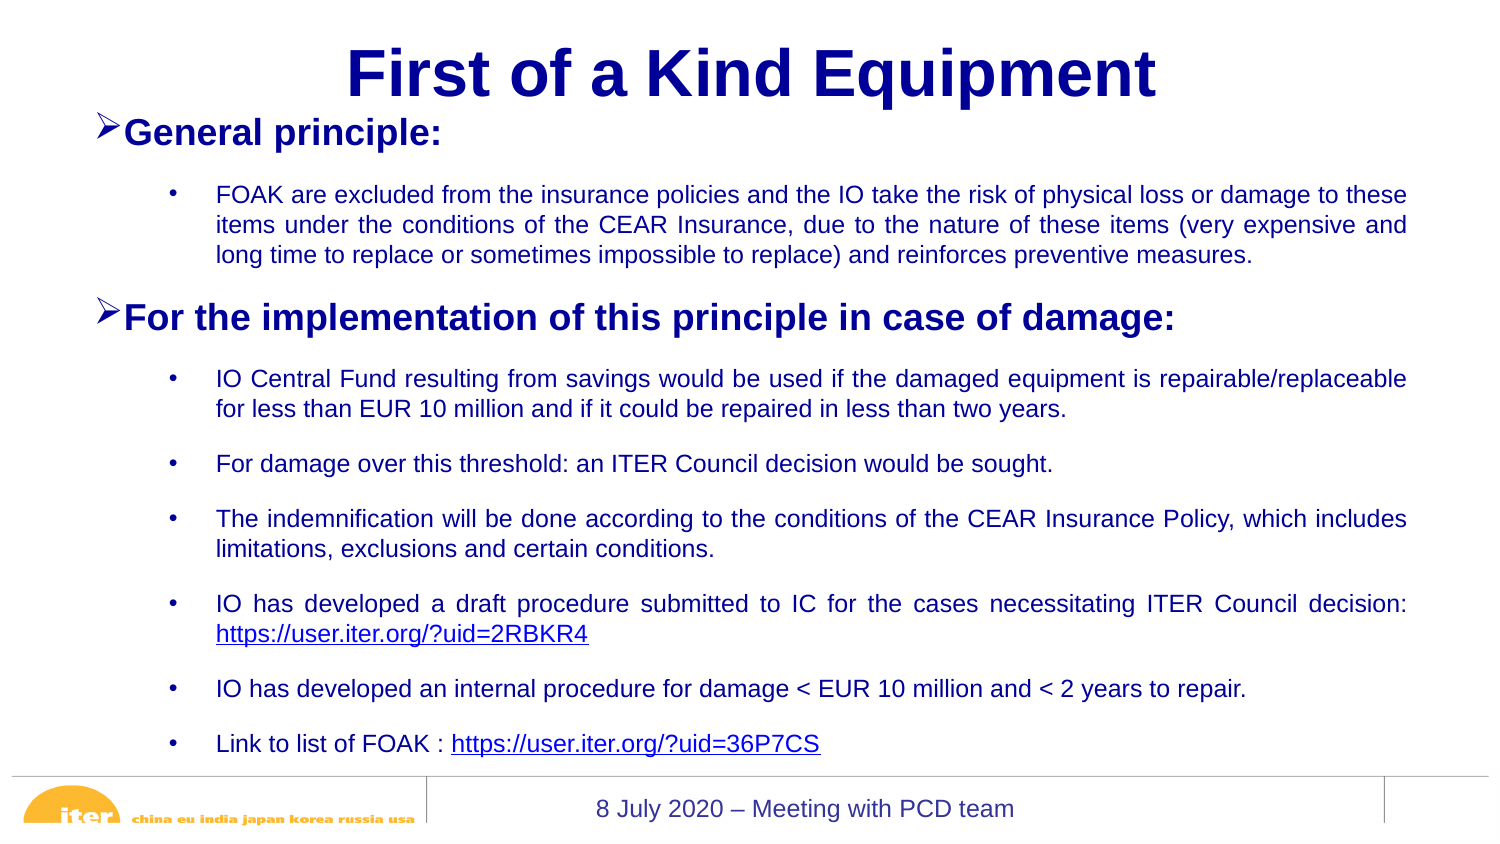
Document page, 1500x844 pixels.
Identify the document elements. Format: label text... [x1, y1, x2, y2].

picture [0, 767, 1500, 844]
list General principle: FOAK are excluded from the insurance policies and the IO take the risk of physical loss or damage to these items under the conditions of the CEAR Insurance, due to the nature of these items (very expensive and long time to replace or sometimes impossible to replace) and reinforces preventive measures. For the implementation of this principle in case of damage: IO Central Fund resulting from savings would be used if the damaged equipment is repairable/replaceable for less than EUR 10 million and if it could be repaired in less than two years. For damage over this threshold: an ITER Council decision would be sought. The indemnification will be done according to the conditions of the CEAR Insurance Policy, which includes limitations, exclusions and certain conditions. IO has developed a draft procedure submitted to IC for the cases necessitating ITER Council decision: https://user.iter.org/?uid=2RBKR4 IO has developed an internal procedure for damage < EUR 10 million and < 2 years to repair. Link to list of FOAK : https://user.iter.org/?uid=36P7CS [78, 55, 1426, 777]
title First of a Kind Equipment [0, 0, 1500, 139]
